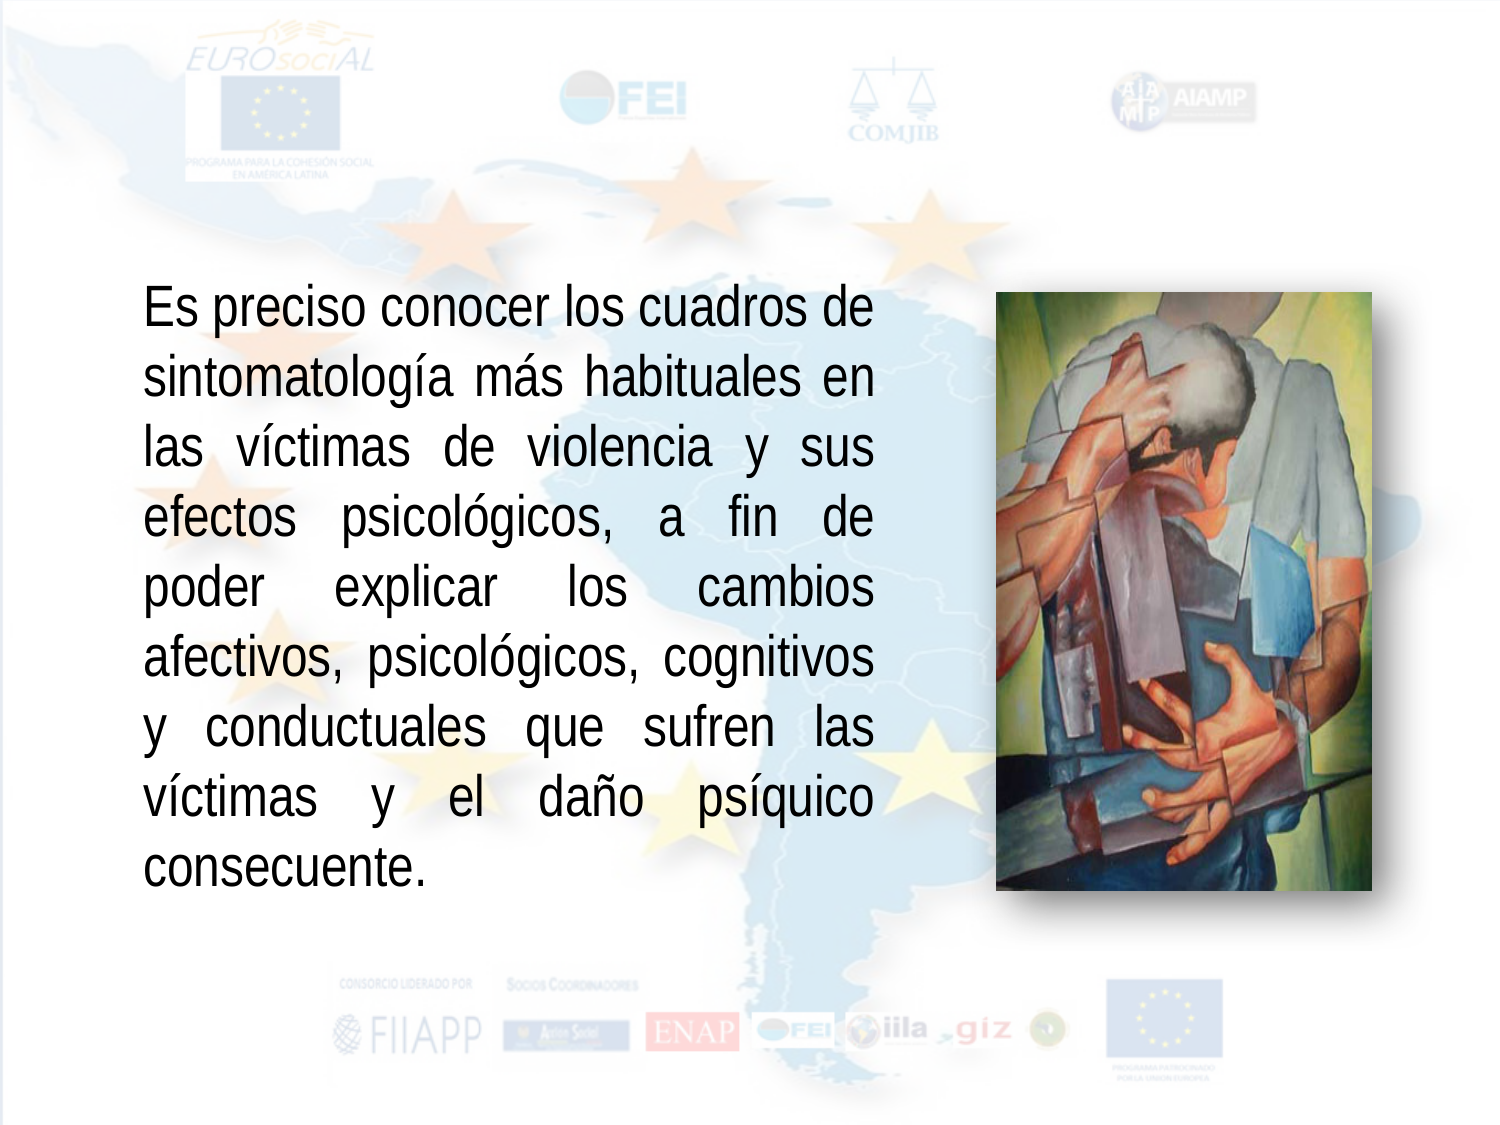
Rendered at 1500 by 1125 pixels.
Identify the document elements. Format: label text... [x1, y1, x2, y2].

picture [995, 292, 1372, 891]
text_box Es preciso conocer los cuadros de sintomatología más habituales en las víctimas de violencia y sus efectos psicológicos, a fin de poder explicar los cambios afectivos, psicológicos, cognitivos y conductuales que sufren las víctimas y el daño psíquico consecuente. [128, 261, 891, 906]
